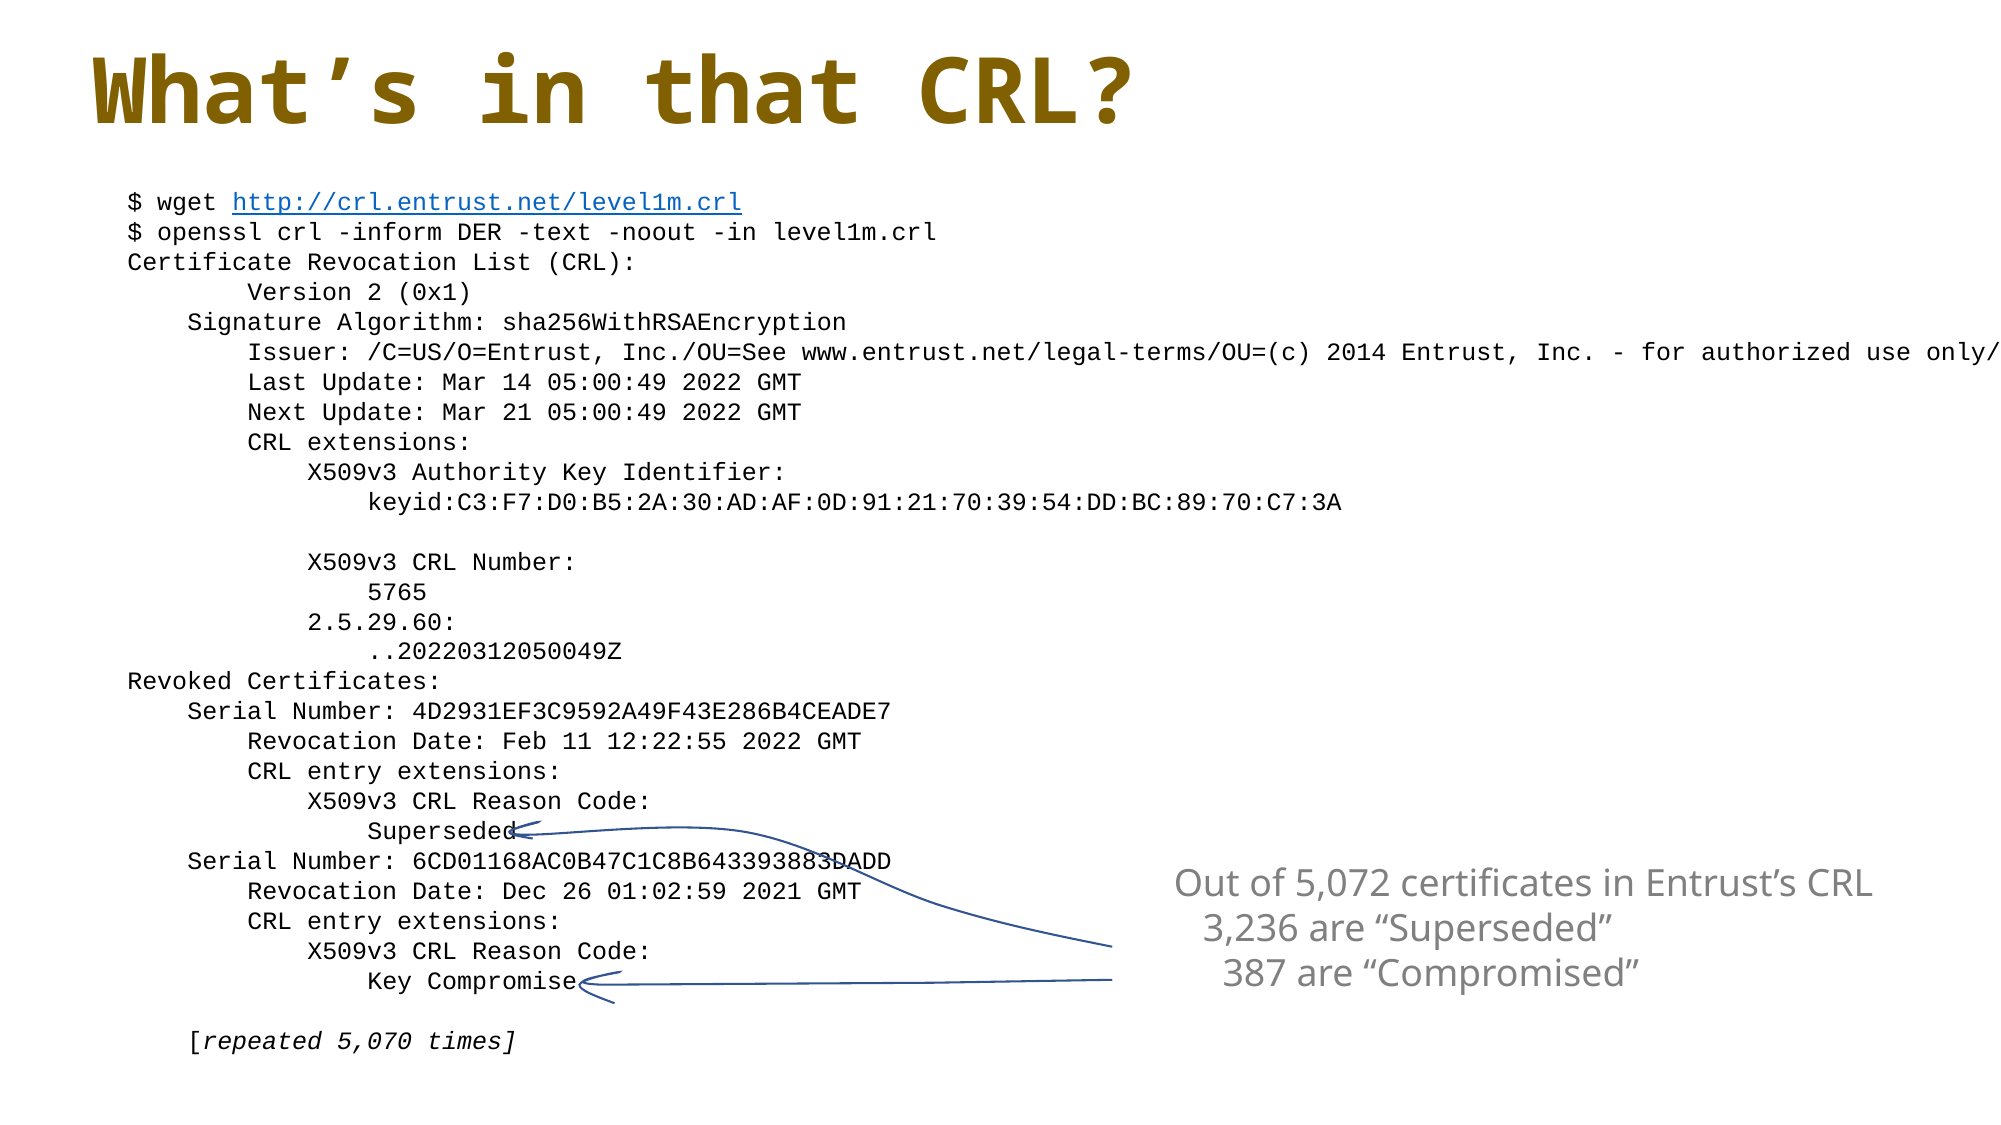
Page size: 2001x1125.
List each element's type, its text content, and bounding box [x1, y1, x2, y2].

text_box [508, 820, 1113, 948]
text_box Out of 5,072 certificates in Entrust’s CRL 3,236 are “Superseded” 387 are “Compromised” [1158, 851, 1889, 1001]
text_box $ wget http://crl.entrust.net/level1m.crl $ openssl crl -inform DER -text -noout -in level1m.crl Certificate Revocation List (CRL): Version 2 (0x1) Signature Algorithm: sha256WithRSAEncryption Issuer: /C=US/O=Entrust, Inc./OU=See www.entrust.net/legal-terms/OU=(c) 2014 Entrust, Inc. - for authorized use only/CN=Entrust Certification Authority - L1M Last Update: Mar 14 05:00:49 2022 GMT Next Update: Mar 21 05:00:49 2022 GMT CRL extensions: X509v3 Authority Key Identifier: keyid:C3:F7:D0:B5:2A:30:AD:AF:0D:91:21:70:39:54:DD:BC:89:70:C7:3A X509v3 CRL Number: 5765 2.5.29.60: ..20220312050049Z Revoked Certificates: Serial Number: 4D2931EF3C9592A49F43E286B4CEADE7 Revocation Date: Feb 11 12:22:55 2022 GMT CRL entry extensions: X509v3 CRL Reason Code: Superseded Serial Number: 6CD01168AC0B47C1C8B643393883DADD Revocation Date: Dec 26 01:02:59 2021 GMT CRL entry extensions: X509v3 CRL Reason Code: Key Compromise [repeated 5,070 times] [112, 178, 2000, 1062]
text_box What’s in that CRL? [78, 24, 1153, 149]
text_box [578, 970, 1113, 1005]
